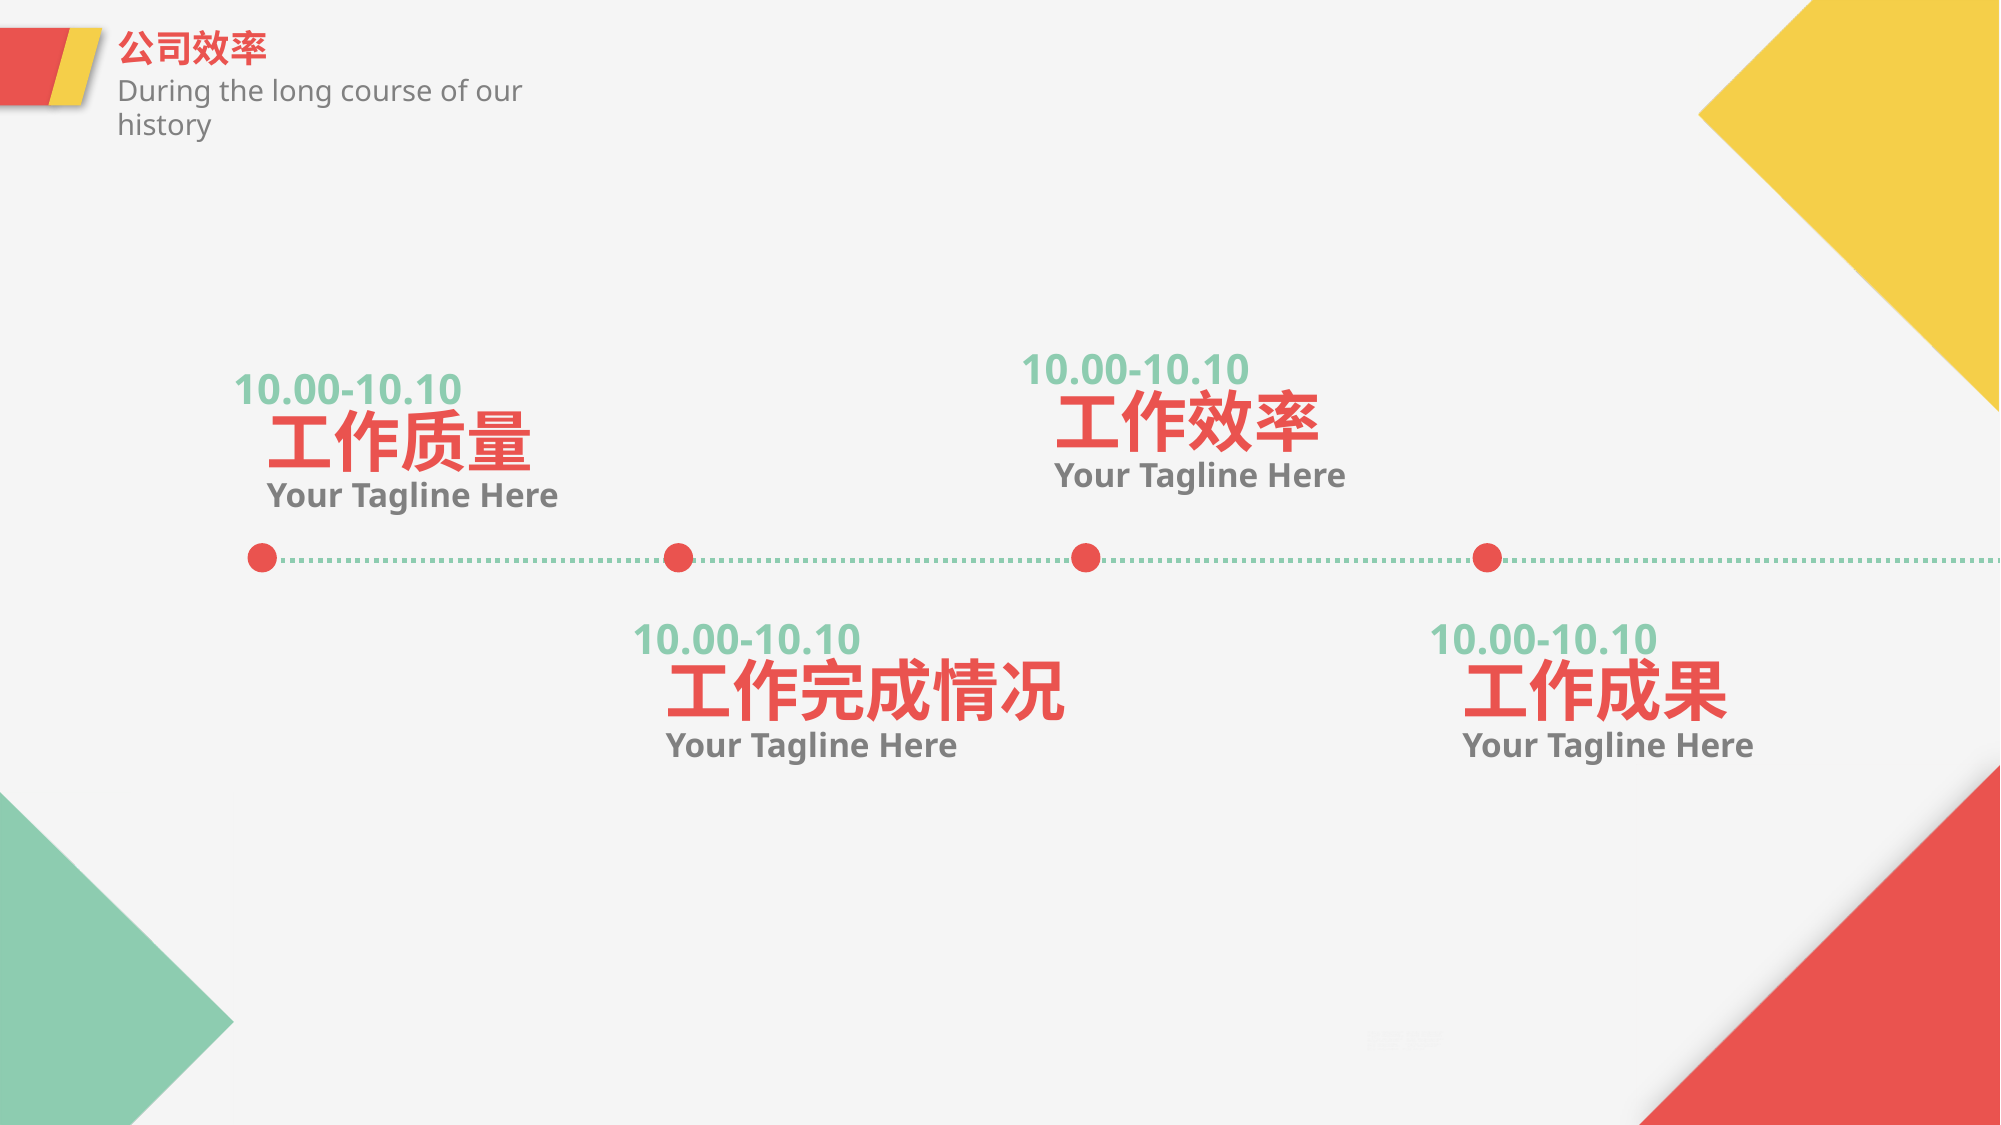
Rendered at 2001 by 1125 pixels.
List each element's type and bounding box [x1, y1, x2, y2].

text_box [653, 605, 1172, 764]
text_box [0, 17, 615, 116]
picture [1698, 0, 1999, 412]
text_box [1070, 561, 1102, 574]
text_box [1471, 542, 1503, 560]
text_box [663, 561, 694, 574]
text_box [254, 355, 773, 514]
text_box [662, 542, 695, 560]
picture [1636, 764, 2000, 1125]
text_box [246, 542, 278, 574]
text_box [1041, 335, 1560, 494]
text_box [1450, 605, 1969, 764]
picture [0, 792, 234, 1125]
text_box [1070, 542, 1102, 560]
text_box [1471, 561, 1503, 574]
